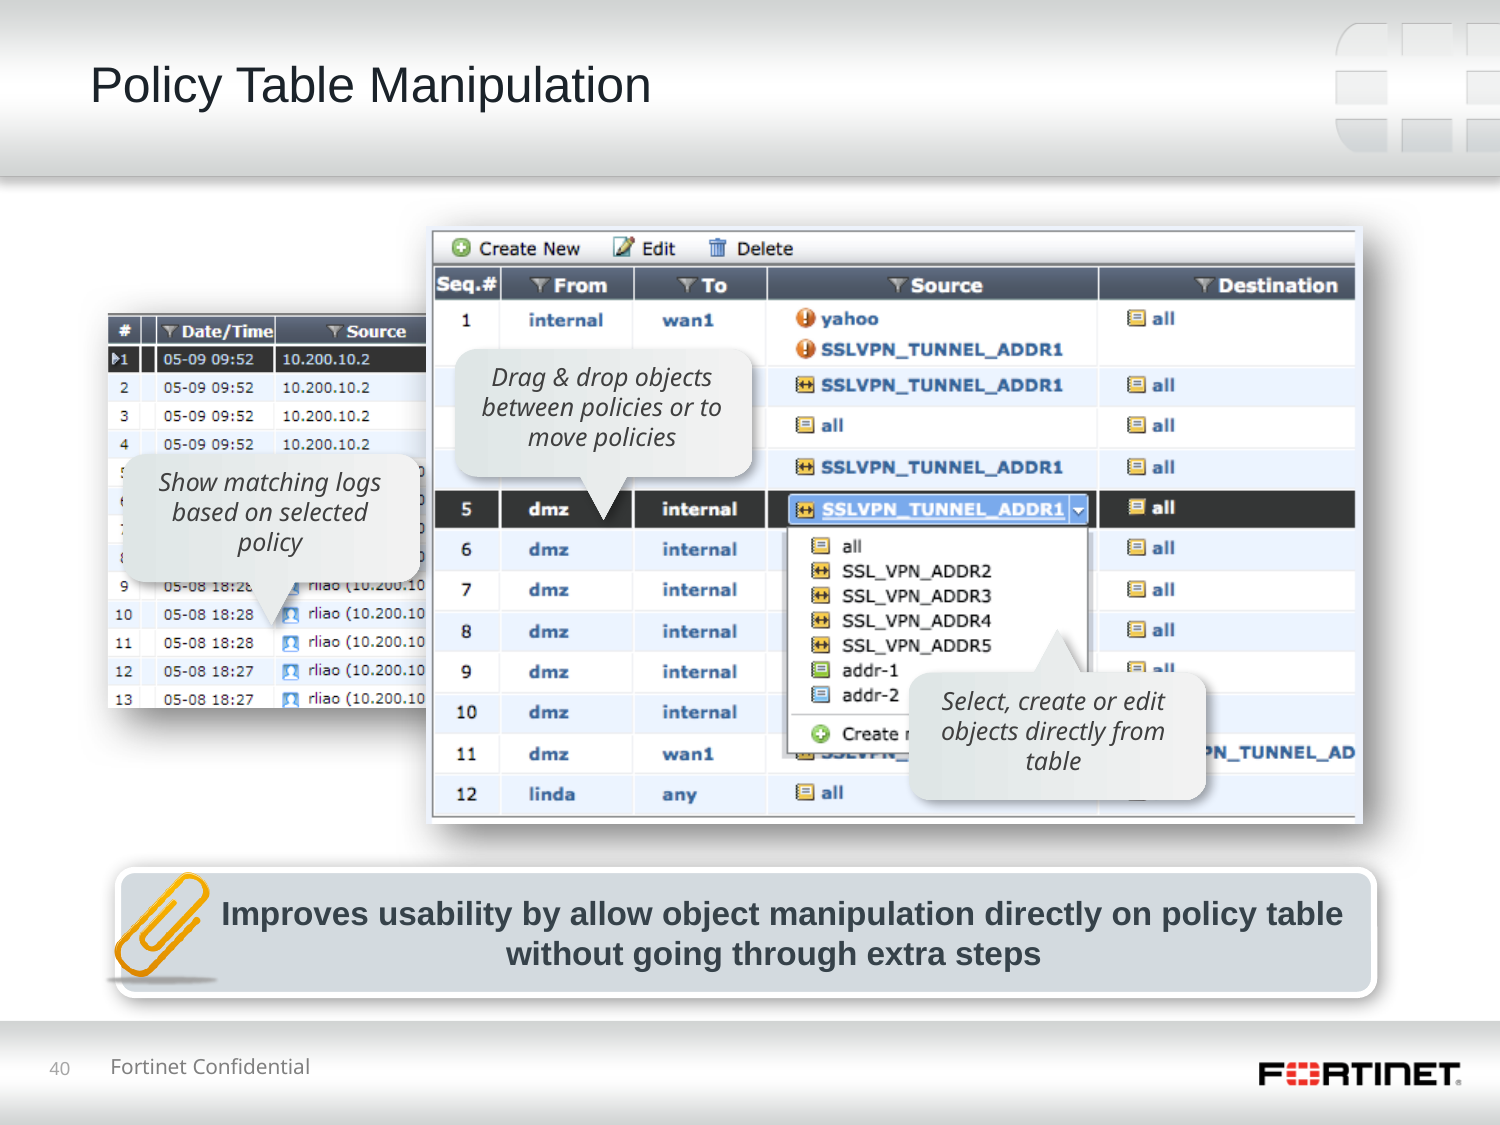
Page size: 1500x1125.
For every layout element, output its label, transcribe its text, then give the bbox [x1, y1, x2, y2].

text_box Improves usability by allow object manipulation directly on policy table without going through extra steps [126, 869, 1375, 995]
title Policy Table Manipulation [75, 45, 1425, 138]
picture [0, 0, 1500, 1125]
